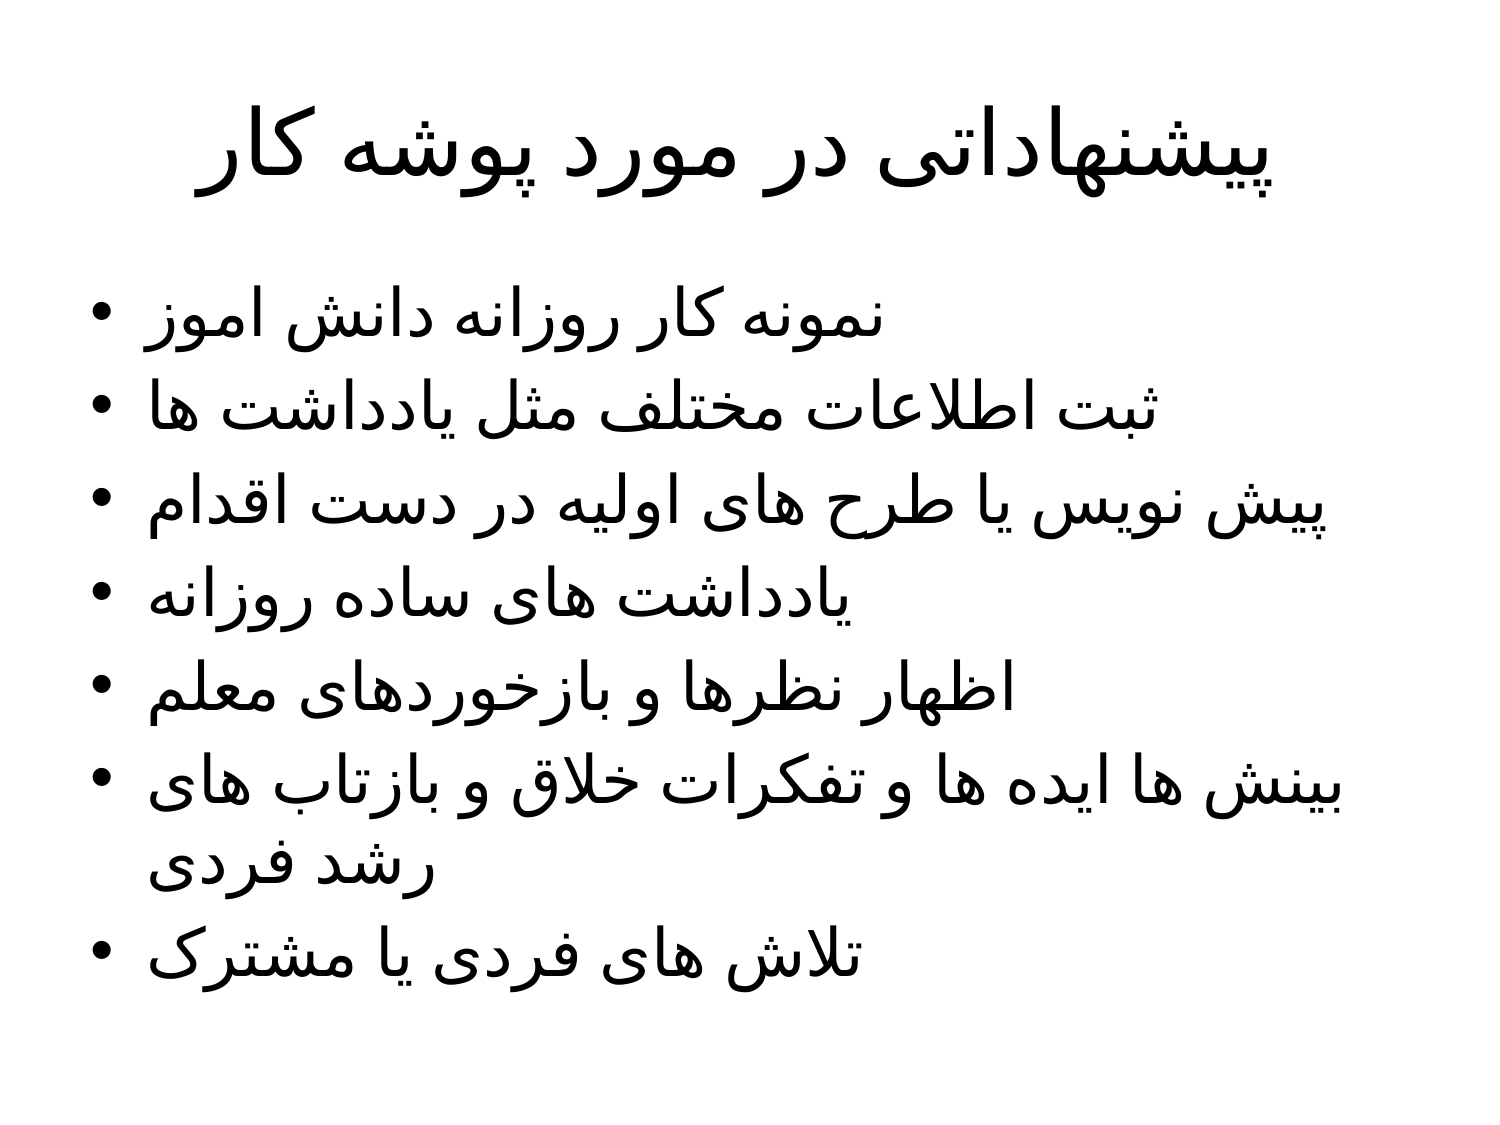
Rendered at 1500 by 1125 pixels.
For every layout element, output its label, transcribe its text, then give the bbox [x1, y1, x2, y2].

title پیشنهاداتی در مورد پوشه کار [75, 45, 1425, 233]
list نمونه کار روزانه دانش اموز ثبت اطلاعات مختلف مثل یادداشت ها پیش نویس یا طرح های اولیه در دست اقدام یادداشت های ساده روزانه اظهار نظرها و بازخوردهای معلم بینش ها ایده ها و تفکرات خلاق و بازتاب های رشد فردی تلاش های فردی یا مشترک [75, 262, 1425, 1005]
